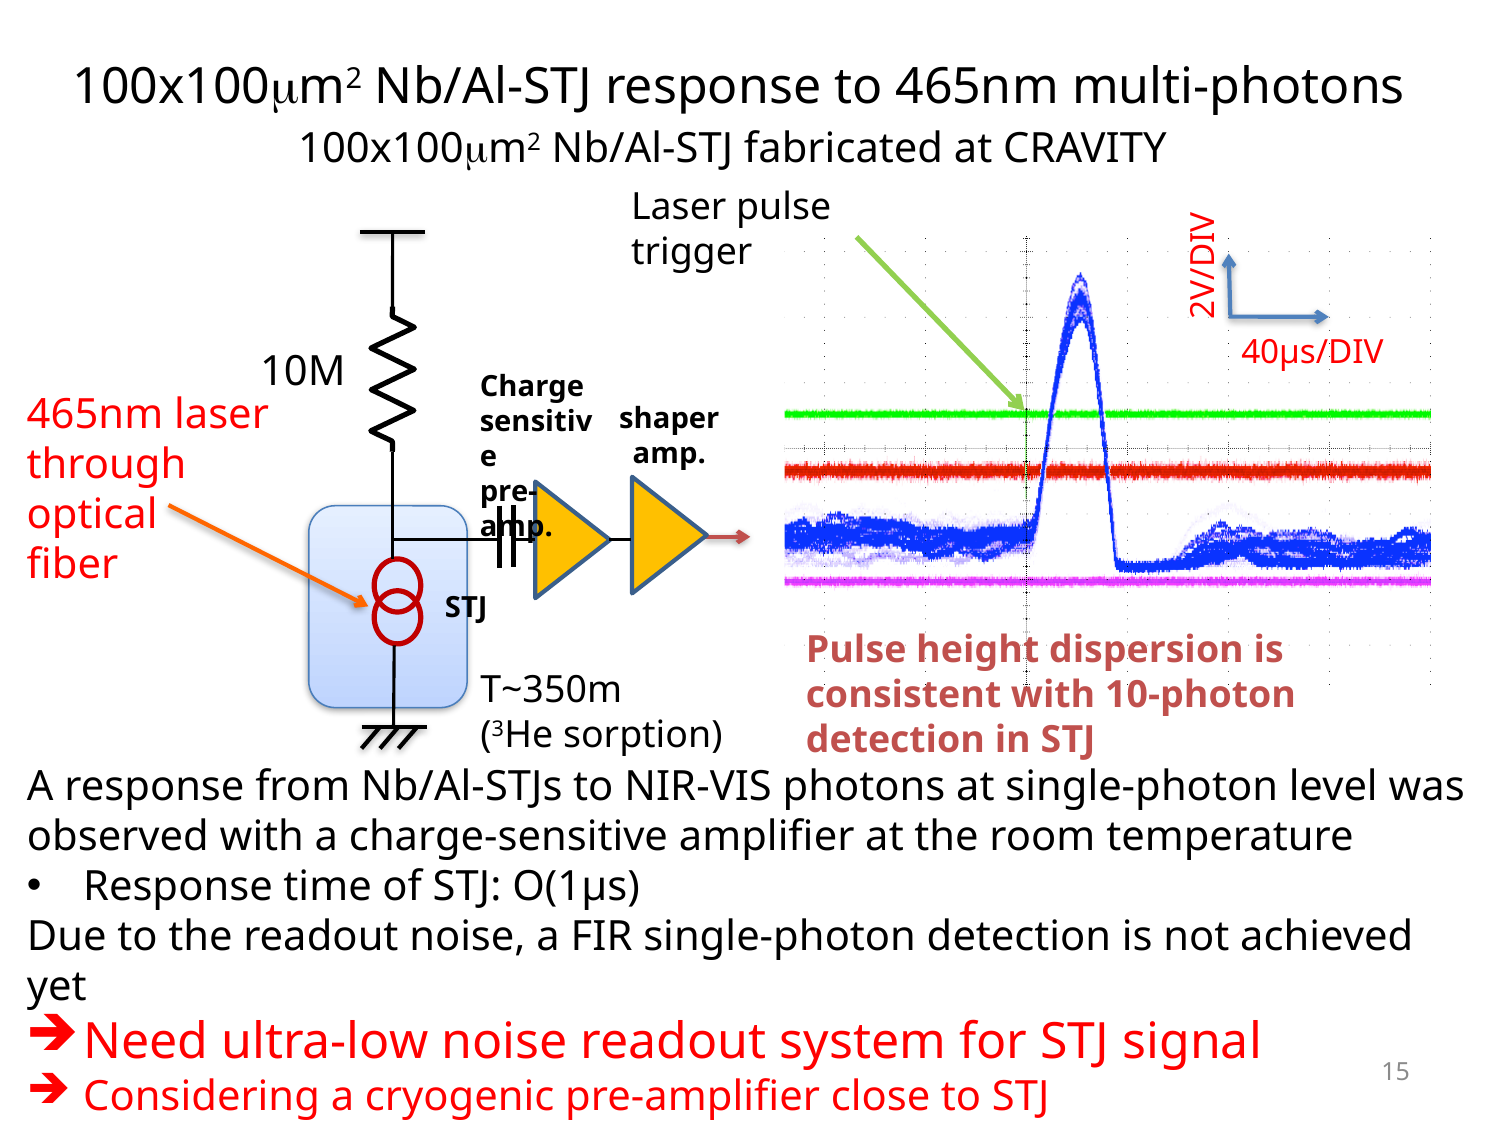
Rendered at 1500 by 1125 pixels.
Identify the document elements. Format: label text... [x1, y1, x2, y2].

text_box 100x100m2 Nb/Al-STJ fabricated at CRAVITY [283, 113, 1183, 179]
slide_number 15 [1074, 1042, 1425, 1103]
title 100x100m2 Nb/Al-STJ response to 465nm multi-photons [11, 36, 1467, 131]
text_box Laser pulse trigger [616, 179, 958, 280]
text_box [11, 231, 751, 764]
text_box 2V/DIV [1173, 197, 1228, 235]
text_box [856, 236, 1025, 411]
text_box Pulse height dispersion is consistent with 10-photon detection in STJ [790, 617, 1473, 768]
text_box A response from Nb/Al-STJs to NIR-VIS photons at single-photon level was observed with a charge-sensitive amplifier at the room temperature Response time of STJ: O(1μs) Due to the readout noise, a FIR single-photon detection is not achieved yet Need ultra-low noise readout system for STJ signal Considering a cryogenic pre-amplifier close to STJ [12, 751, 1483, 1125]
picture [784, 236, 1431, 691]
